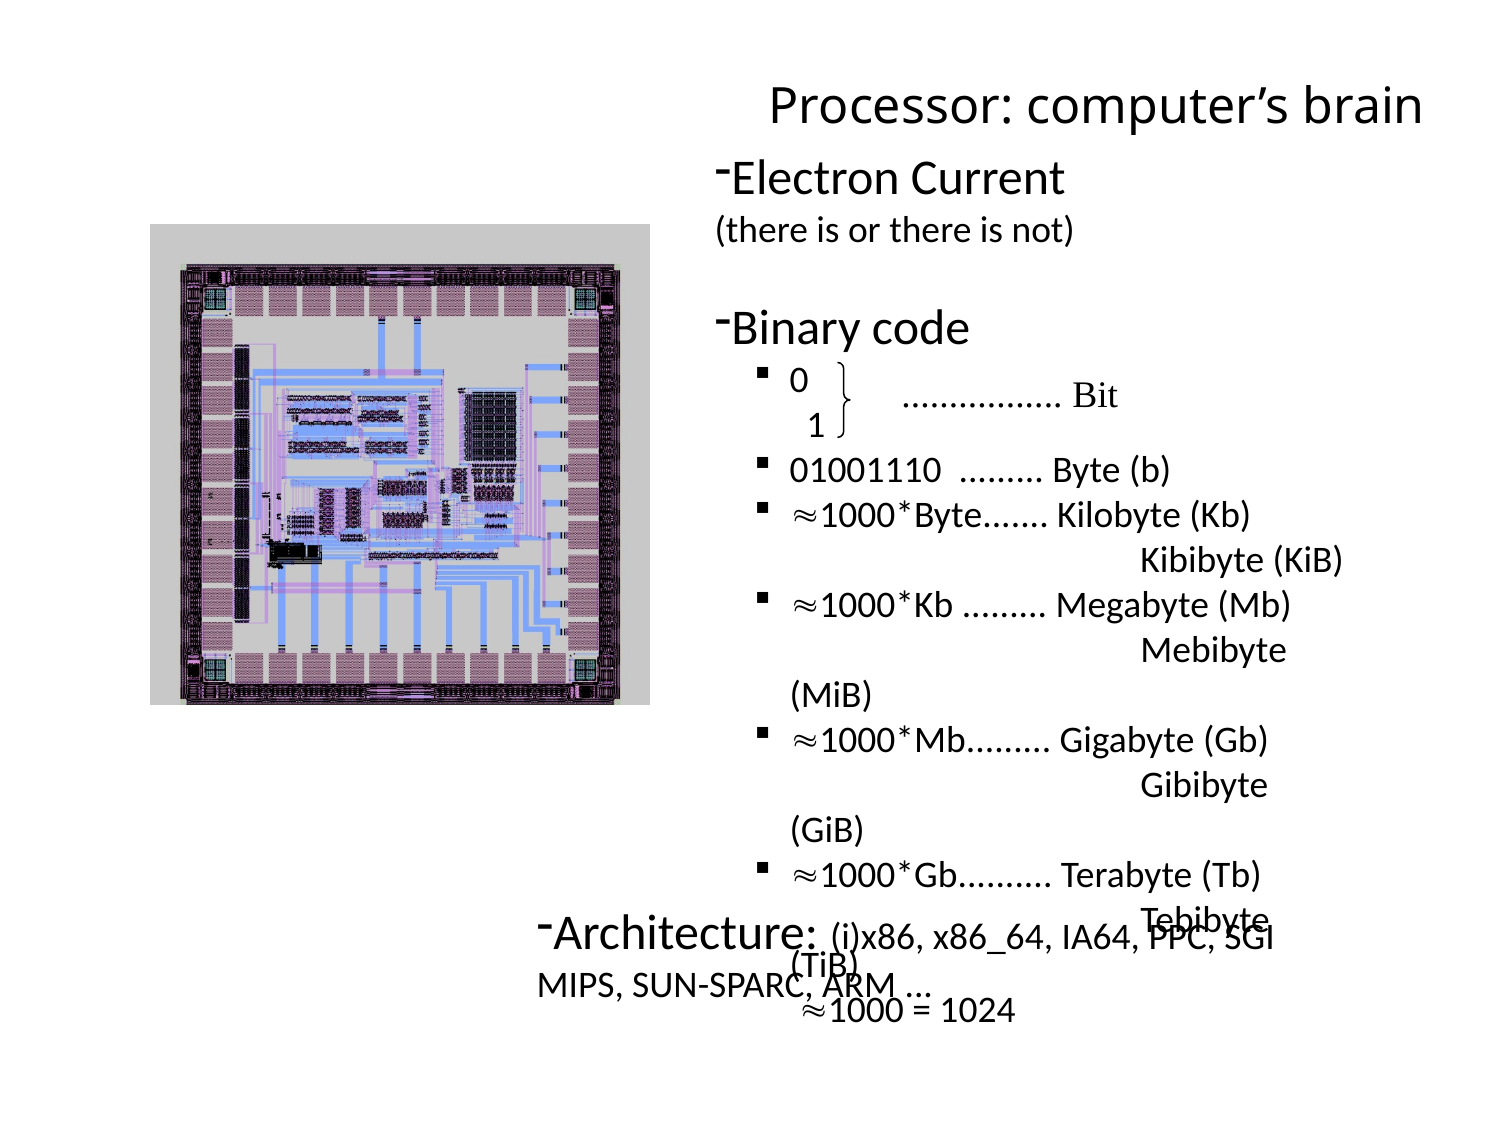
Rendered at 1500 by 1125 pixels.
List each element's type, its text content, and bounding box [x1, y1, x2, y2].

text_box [699, 137, 1363, 904]
text_box Architecture: (i)x86, x86_64, IA64, PPC, SGI MIPS, SUN-SPARC, ARM ... [521, 892, 1363, 1013]
picture [149, 224, 651, 706]
text_box Processor: computer’s brain [754, 65, 1441, 141]
